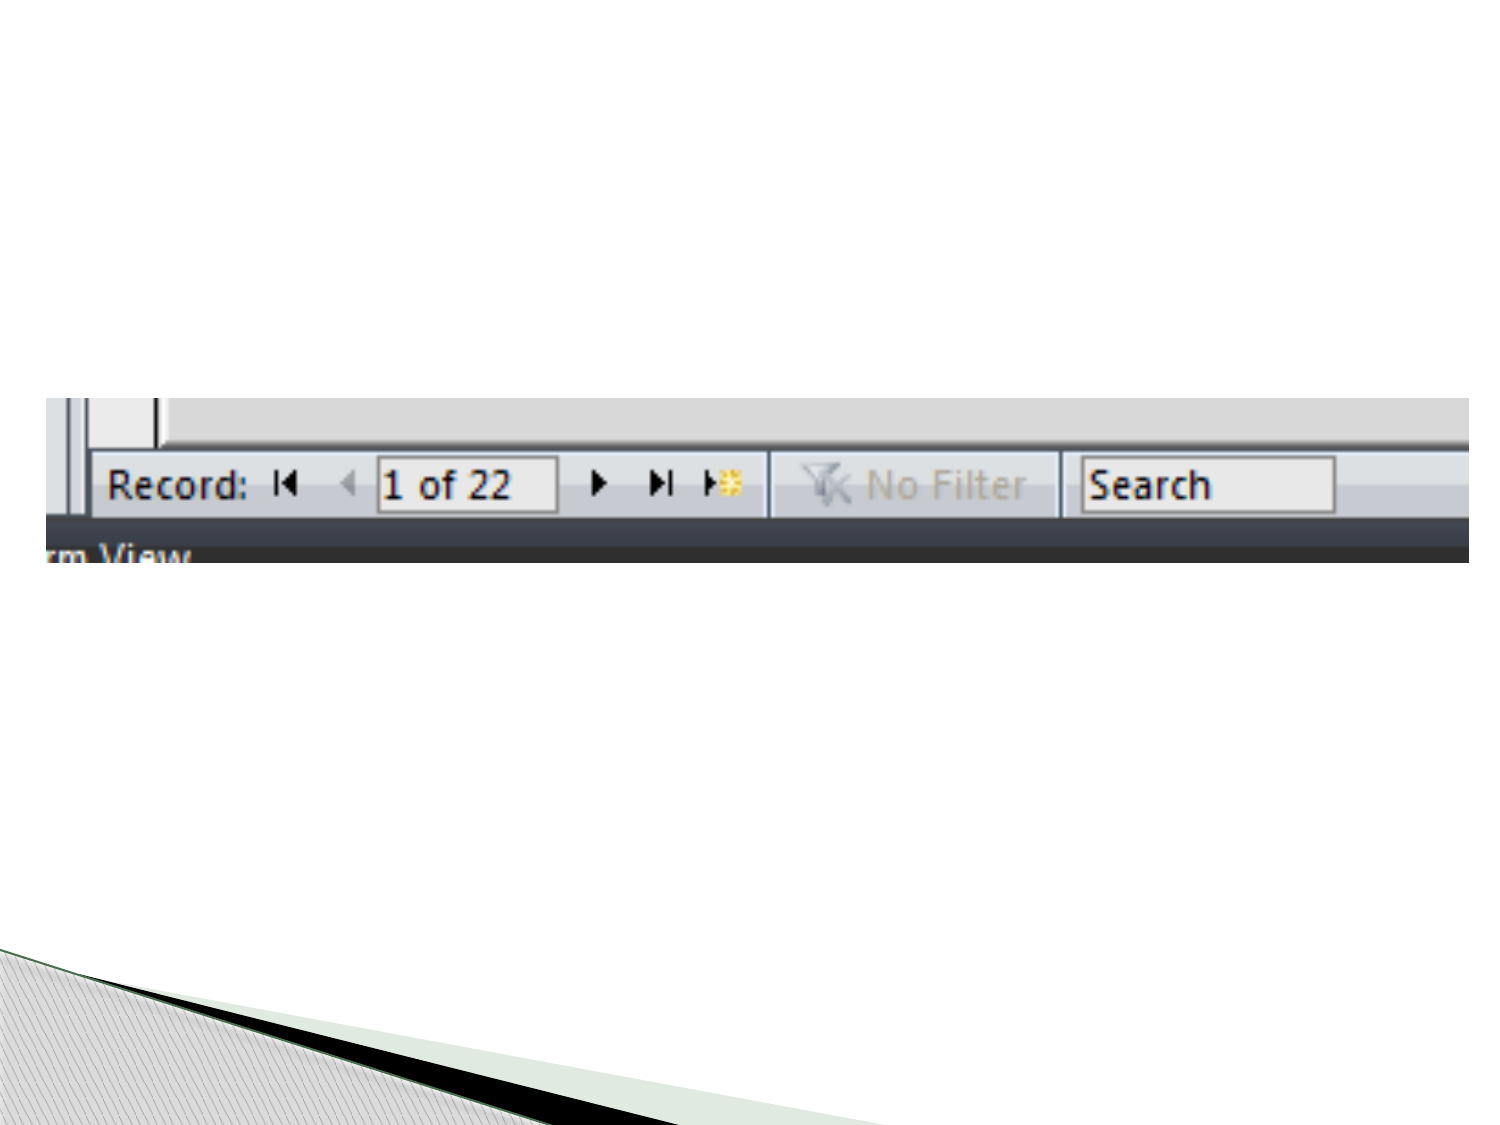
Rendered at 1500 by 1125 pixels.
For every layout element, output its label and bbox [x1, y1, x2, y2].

picture [46, 398, 1469, 563]
